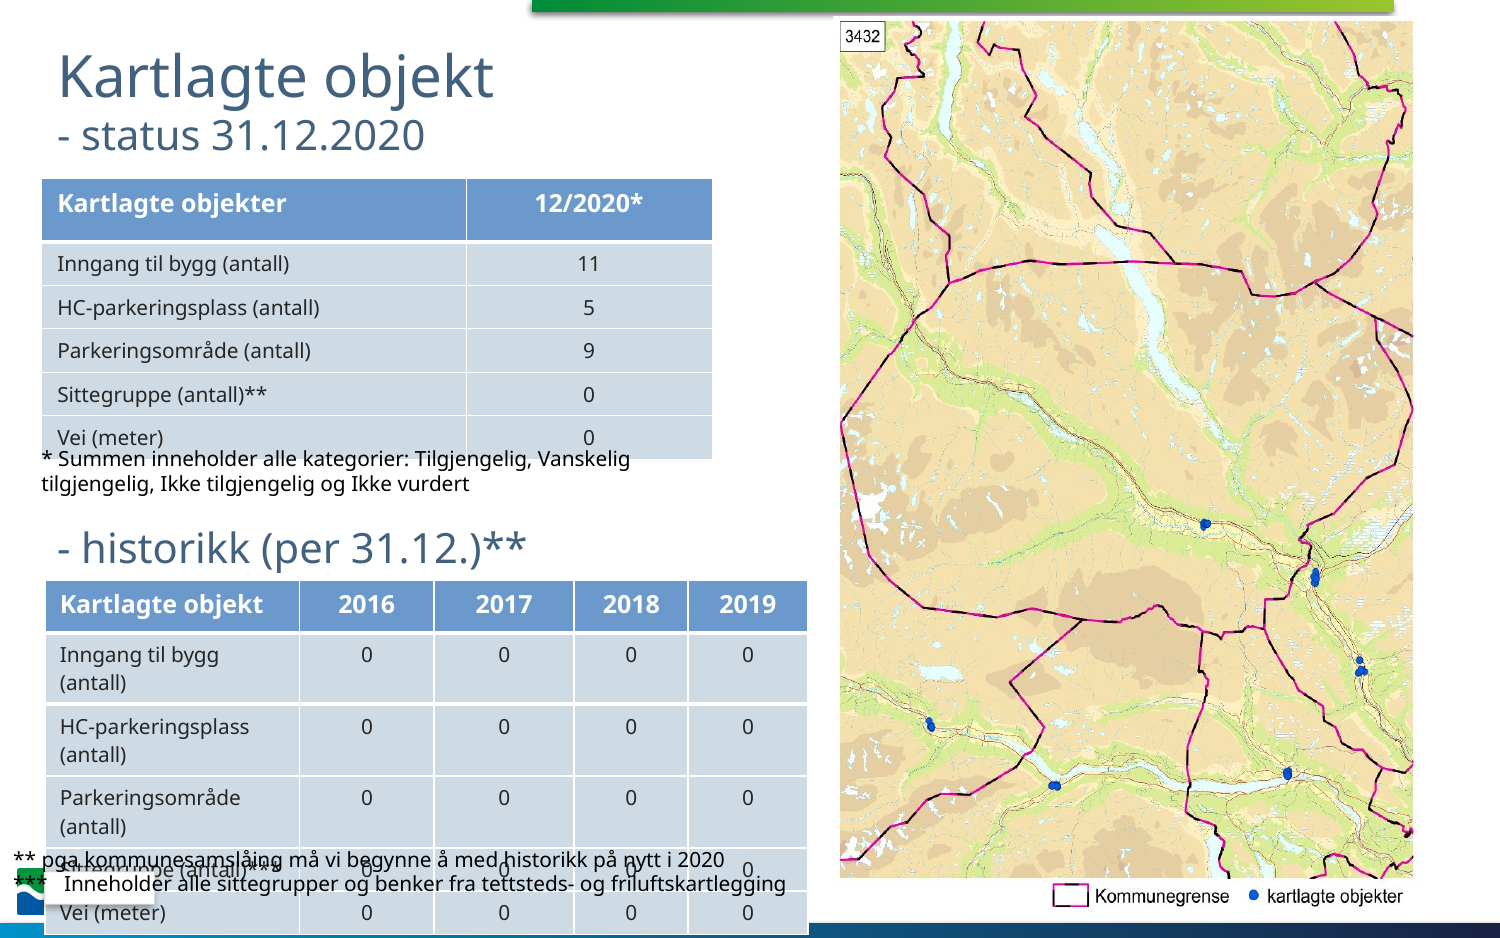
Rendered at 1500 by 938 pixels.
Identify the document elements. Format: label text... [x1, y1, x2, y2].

text_box - historikk (per 31.12.)** [42, 496, 828, 580]
table_cell Parkeringsområde (antall) [46, 777, 299, 838]
table_cell 0 [575, 904, 687, 934]
table_cell 0 [467, 373, 712, 415]
table_cell 0 [300, 904, 433, 934]
table_cell Parkeringsområde (antall) [42, 329, 466, 372]
table_header Kartlagte objekter [42, 179, 466, 240]
table_cell 5 [467, 286, 712, 328]
text_box * Summen inneholder alle kategorier: Tilgjengelig, Vanskelig tilgjengelig, Ikke tilgjengelig og Ikke vurdert [26, 438, 711, 504]
table_cell 0 [300, 777, 433, 838]
table_header 12/2020* [467, 179, 712, 240]
table_cell 0 [575, 706, 687, 775]
table_cell 0 [435, 635, 573, 702]
table_cell 0 [300, 706, 433, 775]
table_cell 0 [575, 635, 687, 702]
table_cell Inngang til bygg (antall) [42, 244, 466, 285]
table_cell 9 [467, 329, 712, 372]
table_cell Sittegruppe (antall)** [42, 373, 466, 415]
table_cell 0 [689, 777, 807, 847]
table_header 2016 [300, 581, 433, 631]
table_cell Vei (meter) [42, 416, 466, 438]
table_cell 0 [435, 777, 573, 838]
table_cell 0 [575, 777, 687, 838]
table_cell 0 [689, 892, 807, 934]
text_box Kartlagte objekt - status 31.12.2020 [42, 24, 828, 167]
table_cell 0 [300, 635, 433, 702]
table_header Kartlagte objekt [46, 581, 299, 631]
table_cell 0 [435, 706, 573, 775]
picture [833, 16, 1419, 913]
table_cell 11 [467, 244, 712, 285]
table_cell HC-parkeringsplass (antall) [42, 286, 466, 328]
table_cell HC-parkeringsplass (antall) [46, 706, 299, 775]
text_box ** pga kommunesamslåing må vi begynne å med historikk på nytt i 2020 *** Inneholder alle sittegrupper og benker fra tettsteds- og friluftskartlegging [0, 838, 802, 904]
table_cell 0 [435, 904, 573, 934]
table_cell Inngang til bygg (antall) [46, 635, 299, 702]
table_cell 0 [467, 416, 712, 459]
table_header 2018 [575, 581, 687, 631]
table_header 2017 [435, 581, 573, 631]
table_cell Vei (meter) [46, 904, 299, 934]
table_header 2019 [689, 581, 807, 631]
table_cell 0 [689, 706, 807, 775]
table_cell 0 [689, 635, 807, 702]
table_cell 0 [802, 849, 807, 890]
